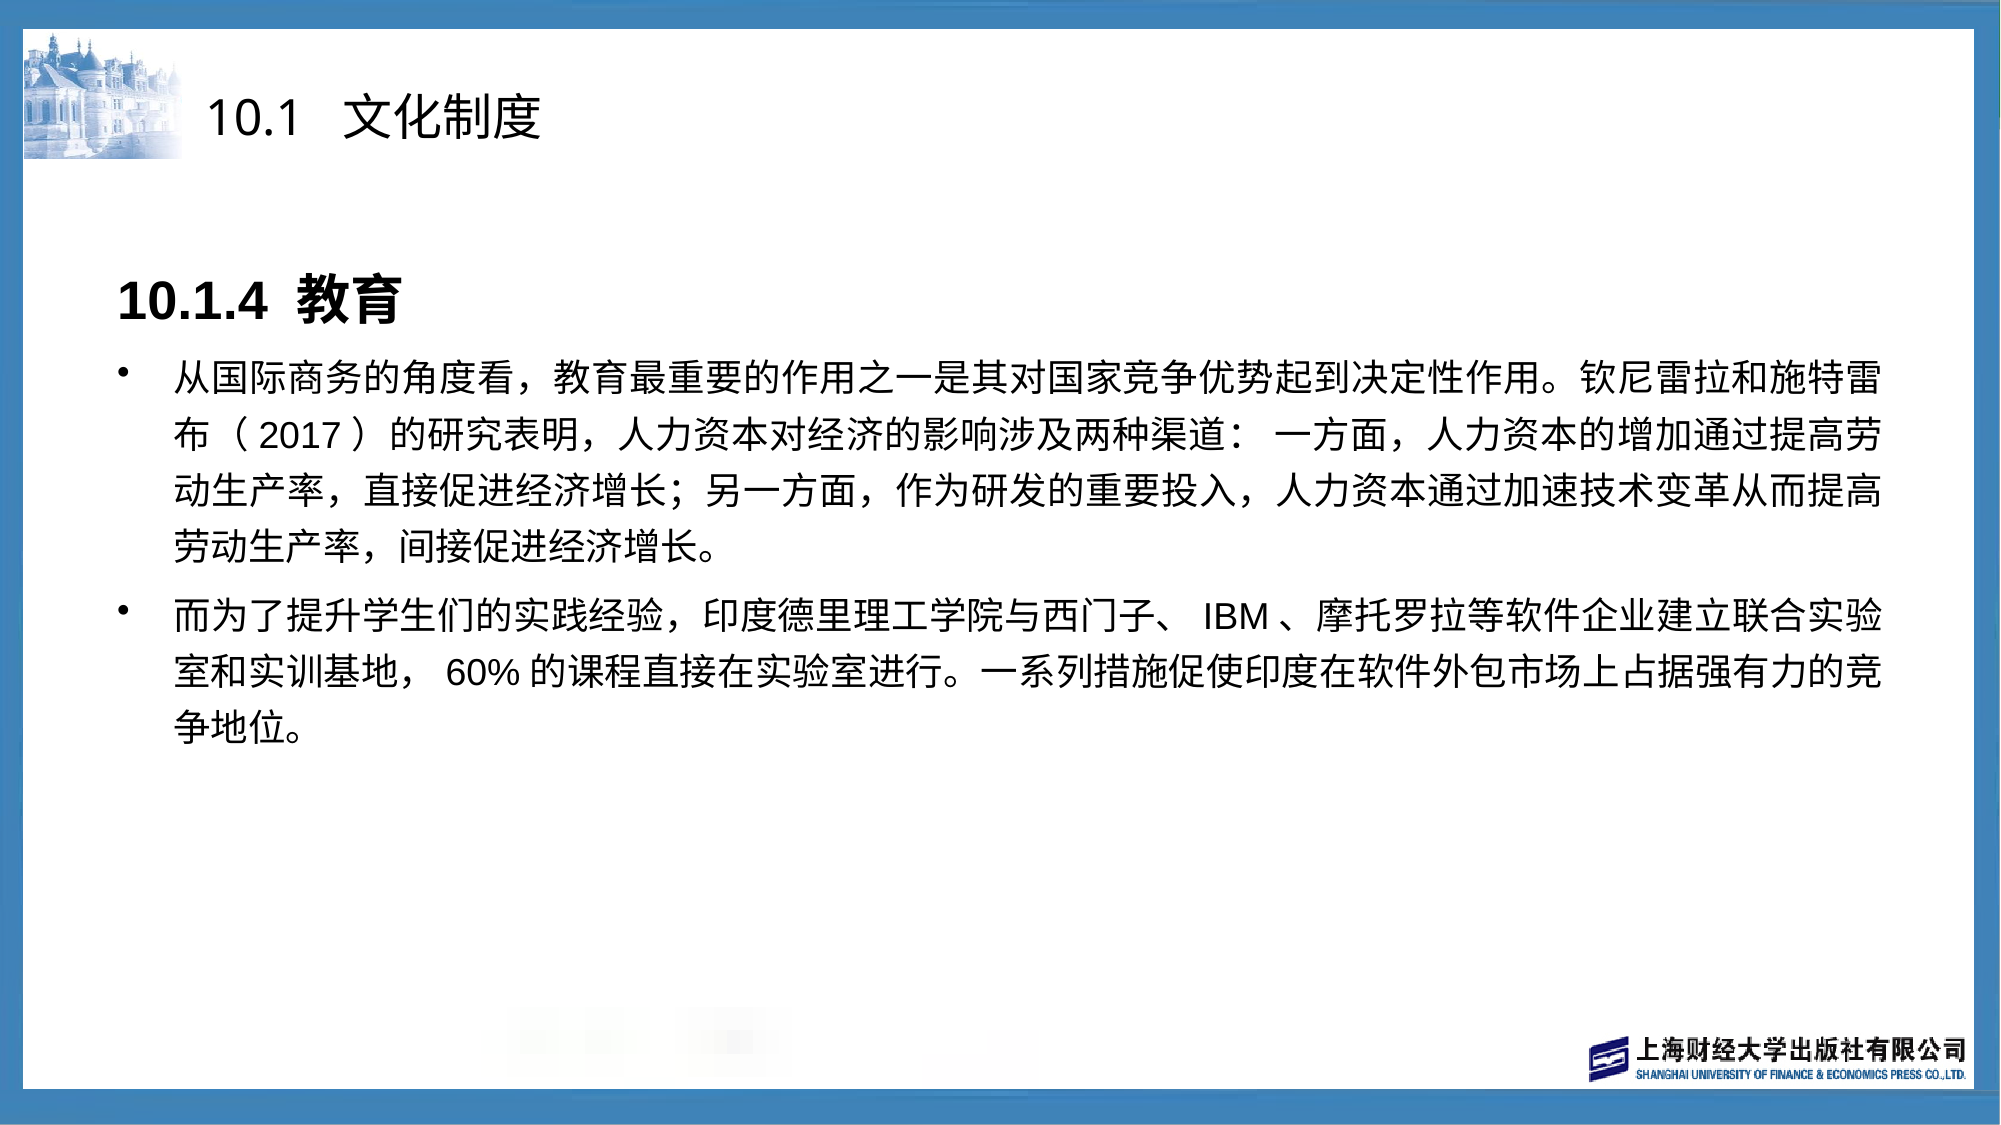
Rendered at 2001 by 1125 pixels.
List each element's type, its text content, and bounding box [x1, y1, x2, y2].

title 10.1 文化制度 [190, 64, 1547, 168]
list 10.1.4 教育 从国际商务的角度看，教育最重要的作用之一是其对国家竞争优势起到决定性作用。钦尼雷拉和施特雷布（2017）的研究表明，人力资本对经济的影响涉及两种渠道： 一方面，人力资本的增加通过提高劳动生产率，直接促进经济增长；另一方面，作为研发的重要投入，人力资本通过加速技术变革从而提高劳动生产率，间接促进经济增长。 而为了提升学生们的实践经验，印度德里理工学院与西门子、IBM、摩托罗拉等软件企业建立联合实验室和实训基地，60%的课程直接在实验室进行。一系列措施促使印度在软件外包市场上占据强有力的竞争地位。 [102, 241, 1898, 1065]
picture [0, 0, 2001, 1125]
